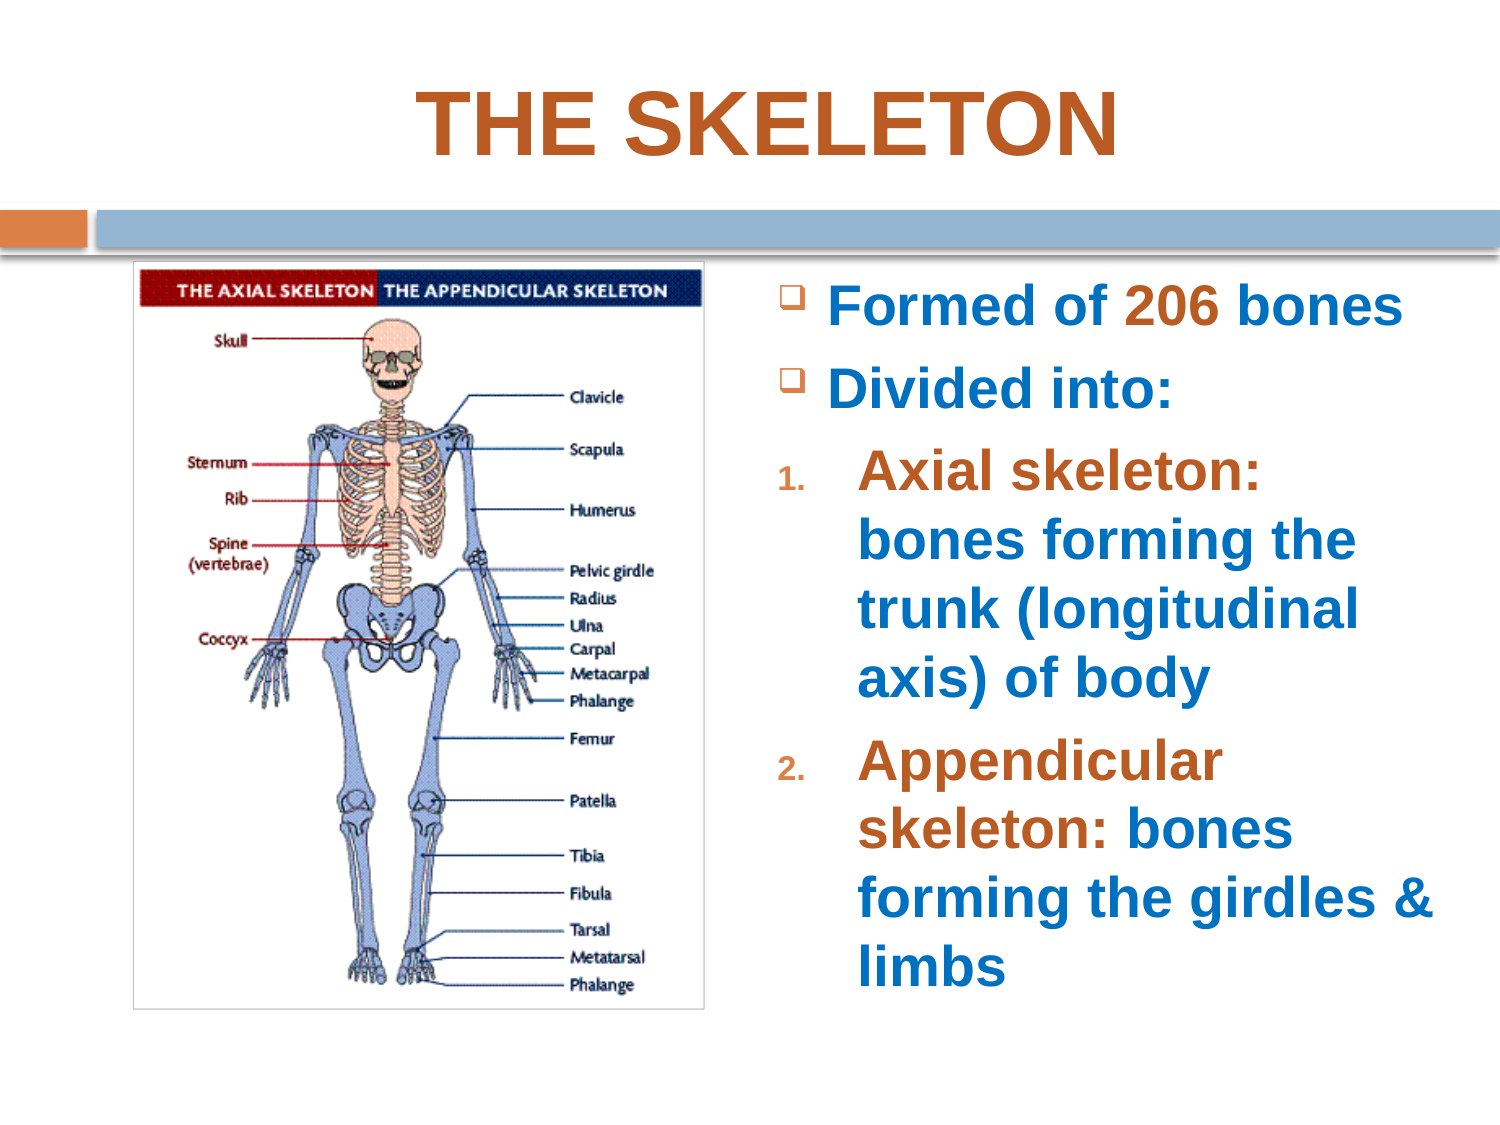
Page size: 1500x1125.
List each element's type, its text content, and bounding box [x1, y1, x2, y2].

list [131, 260, 706, 1011]
list Formed of 206 bones Divided into: Axial skeleton: bones forming the trunk (longitudinal axis) of body Appendicular skeleton: bones forming the girdles & limbs [762, 260, 1463, 1011]
title THE SKELETON [99, 37, 1438, 200]
